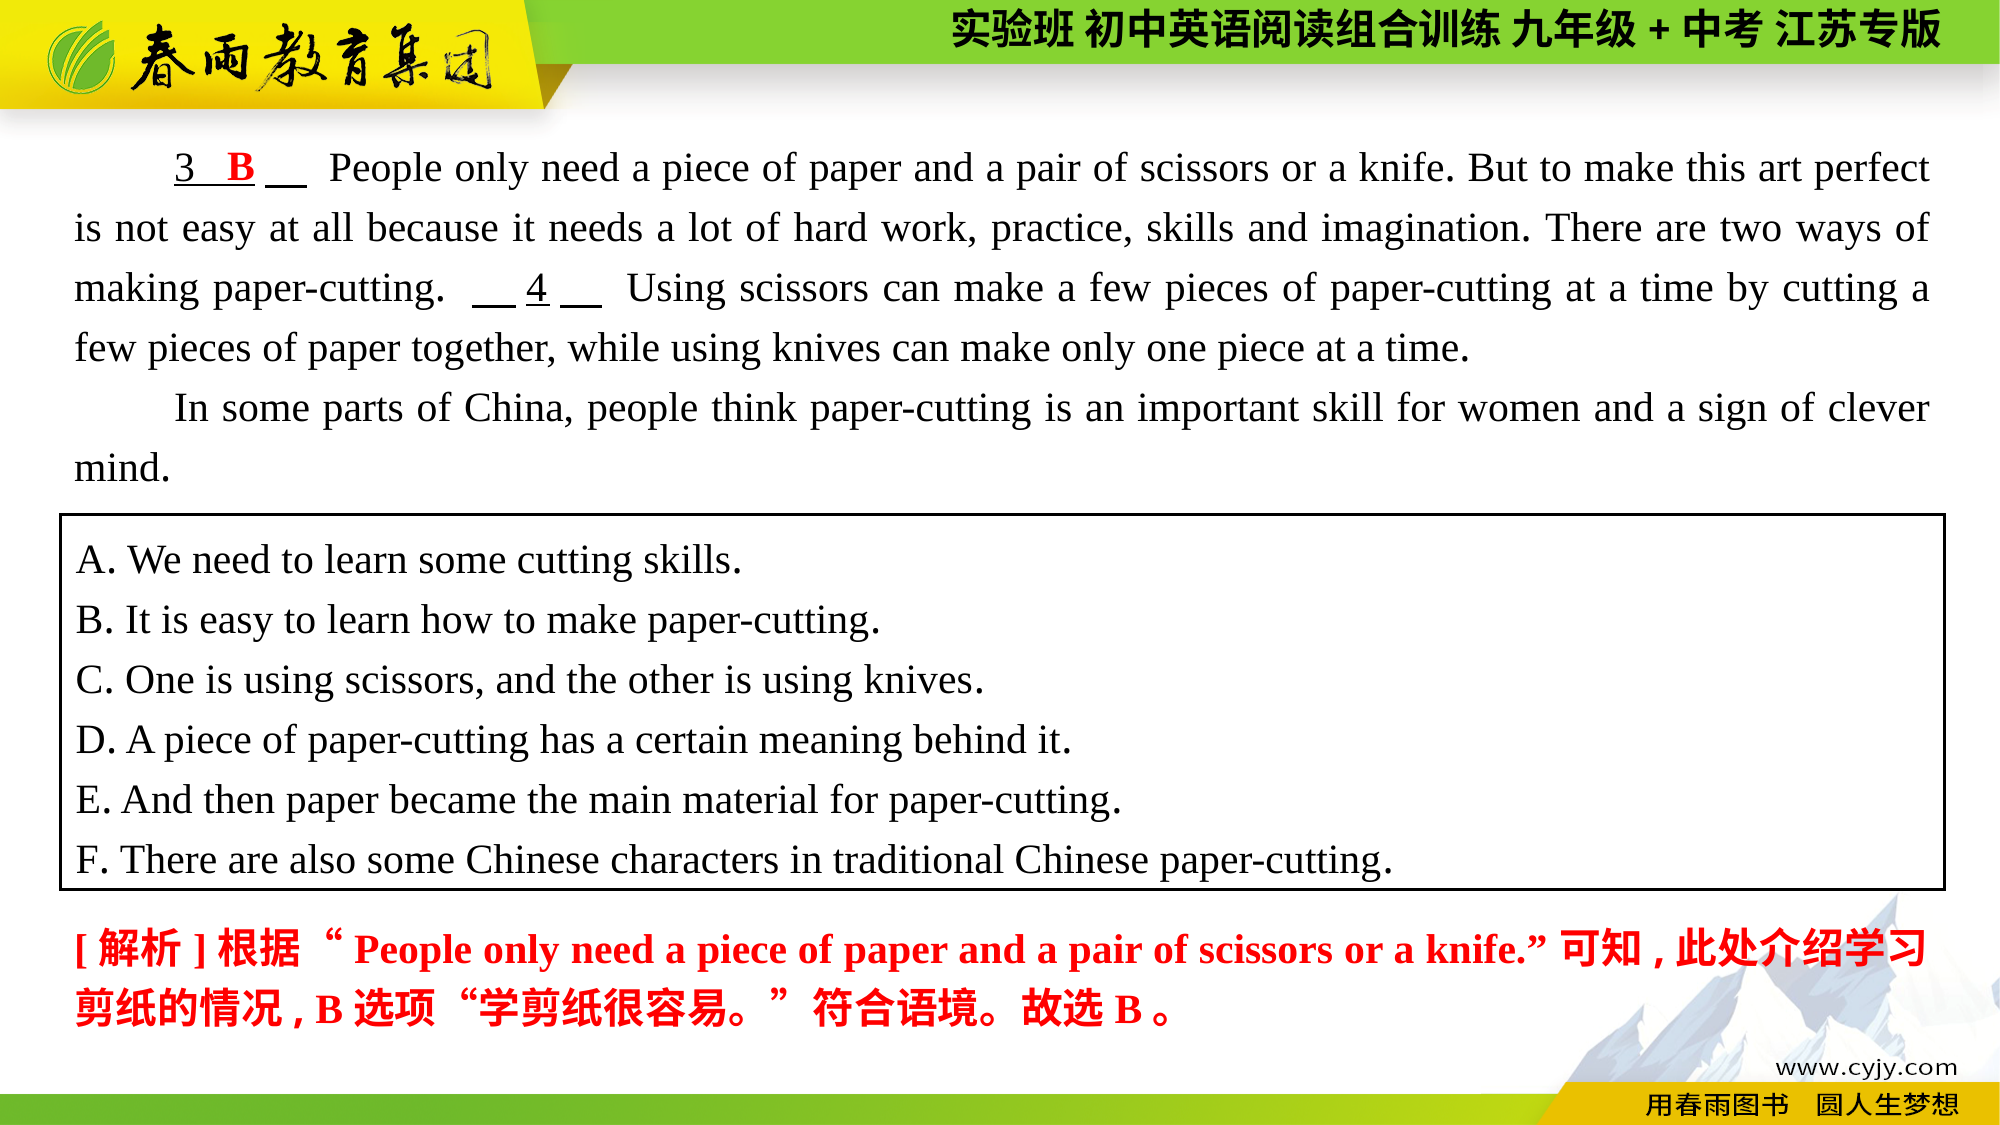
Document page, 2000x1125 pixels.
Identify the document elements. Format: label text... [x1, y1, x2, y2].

text_box [解析]根据“People only need a piece of paper and a pair of scissors or a knife.”可知,此处介绍学习剪纸的情况, B选项“学剪纸很容易。”符合语境。故选B。 [59, 904, 1944, 1040]
text_box B [212, 121, 270, 197]
picture [0, 0, 2000, 1125]
text_box A. We need to learn some cutting skills. B. It is easy to learn how to make paper-cutting. C. One is using scissors, and the other is using knives. D. A piece of paper-cutting has a certain meaning behind it. E. And then paper became the main material for paper-cutting. F. There are also some Chinese characters in traditional Chinese paper-cutting. [60, 514, 1945, 890]
list 3 People only need a piece of paper and a pair of scissors or a knife. But to make this art perfect is not easy at all because it needs a lot of hard work, practice, skills and imagination. There are two ways of making paper-cutting. 4 Using scissors can make a few pieces of paper-cutting at a time by cutting a few pieces of paper together, while using knives can make only one piece at a time. In some parts of China, people think paper-cutting is an important skill for women and a sign of clever mind. [59, 122, 1945, 502]
